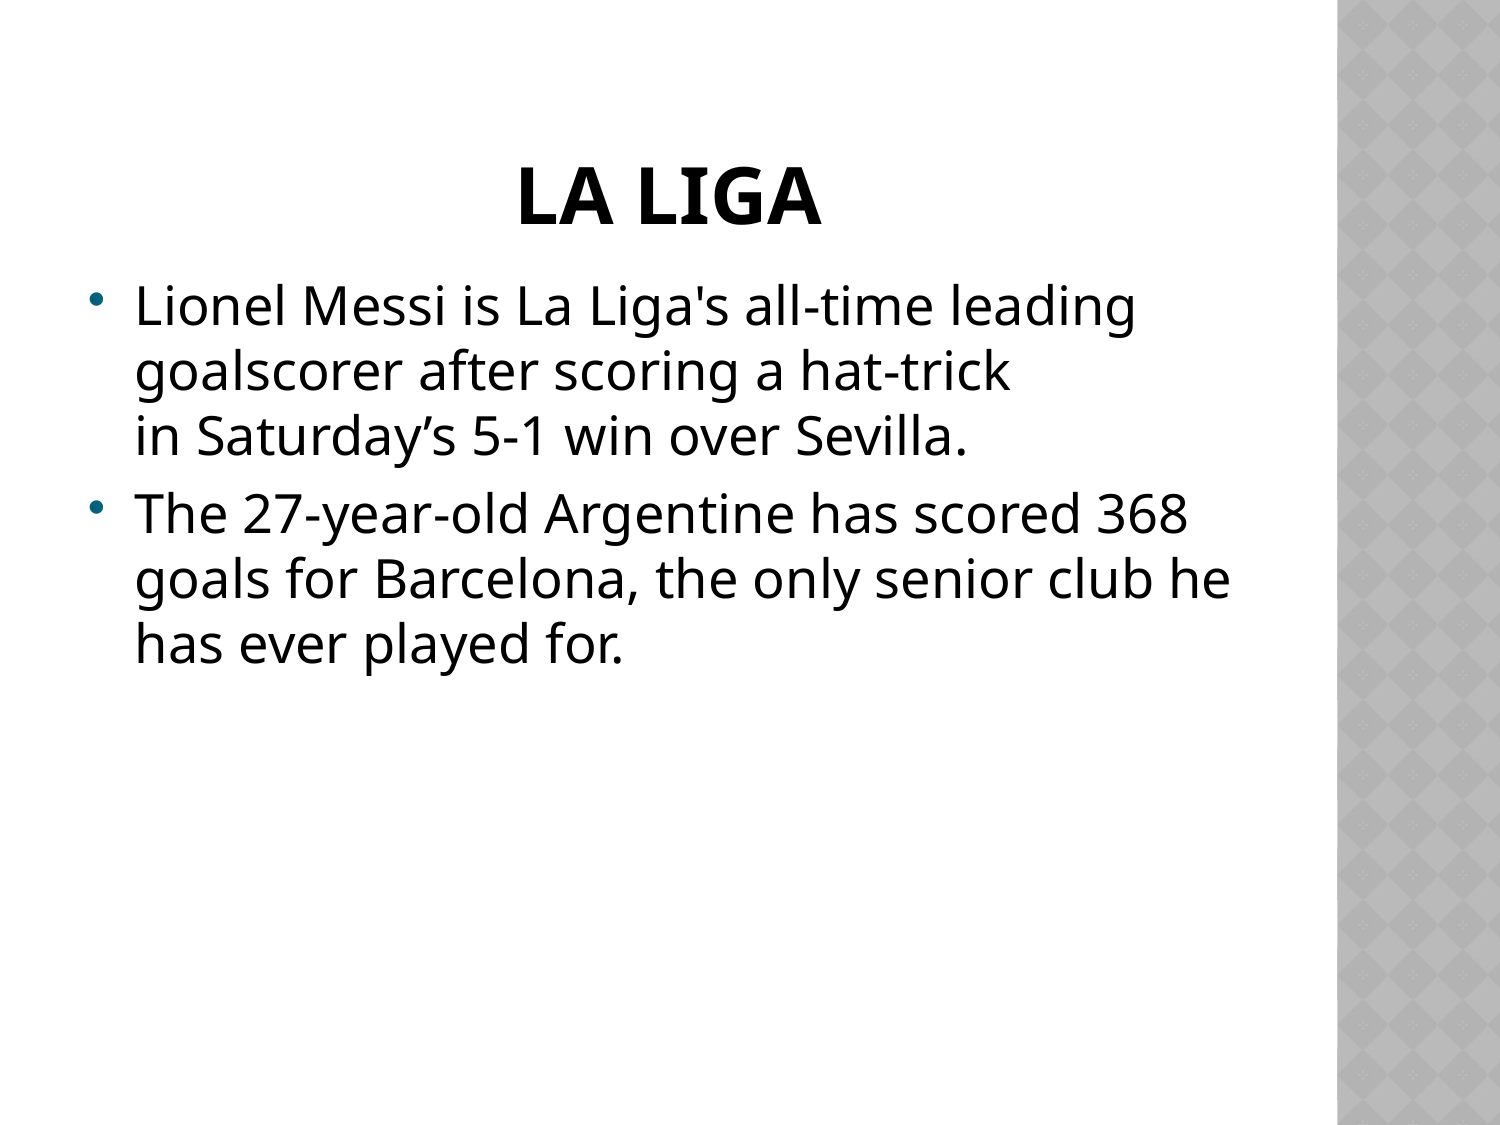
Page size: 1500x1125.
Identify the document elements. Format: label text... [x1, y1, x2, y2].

title La liga [75, 52, 1263, 240]
list Lionel Messi is La Liga's all-time leading goalscorer after scoring a hat-trick in Saturday’s 5-1 win over Sevilla. The 27-year-old Argentine has scored 368 goals for Barcelona, the only senior club he has ever played for. [75, 264, 1263, 1059]
